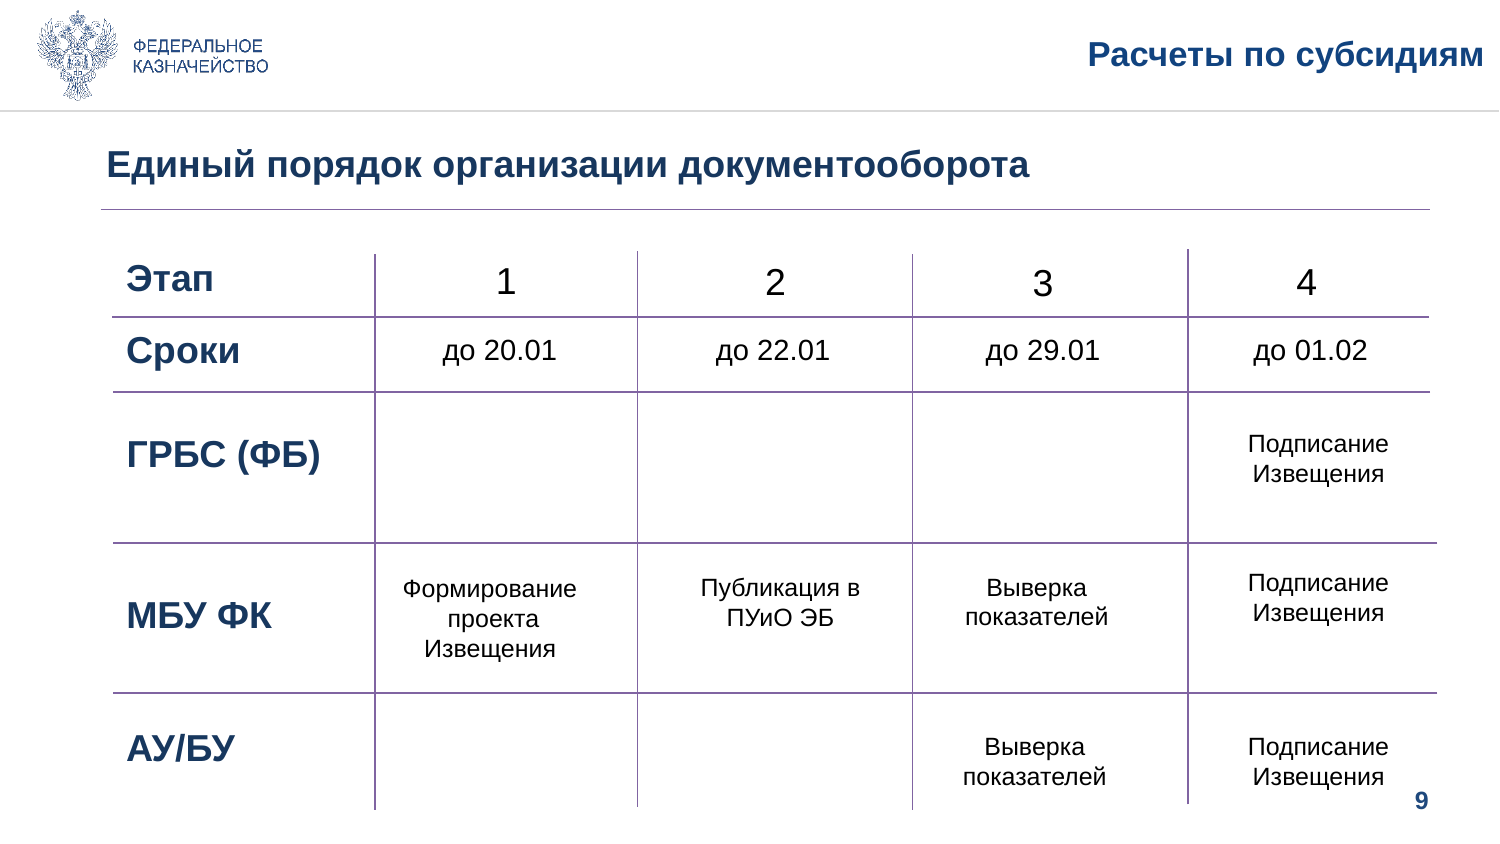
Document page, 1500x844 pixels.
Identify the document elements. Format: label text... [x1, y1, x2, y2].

text_box Выверка показателей [916, 722, 1154, 798]
text_box Подписание Извещения [1199, 559, 1438, 634]
slide_number 8 [1083, 784, 1429, 815]
text_box Выверка показателей [918, 563, 1156, 639]
text_box 1 [481, 249, 532, 310]
text_box до 22.01 [701, 326, 846, 374]
picture [37, 10, 268, 101]
text_box Сроки [111, 323, 256, 379]
text_box Этап [111, 246, 230, 307]
text_box 2 [750, 250, 801, 311]
text_box до 29.01 [970, 326, 1116, 374]
text_box МБУ ФК [111, 584, 288, 644]
text_box ГРБС (ФБ) [111, 422, 336, 483]
text_box 3 [1017, 251, 1069, 311]
text_box Формирование проекта Извещения [379, 564, 613, 670]
text_box до 20.01 [427, 326, 573, 374]
text_box до 01.02 [1238, 326, 1384, 374]
text_box Подписание Извещения [1199, 419, 1438, 495]
text_box Публикация в ПУиО ЭБ [661, 564, 900, 640]
text_box АУ/БУ [111, 716, 250, 777]
text_box Единый порядок организации документооборота [91, 132, 1417, 193]
text_box 4 [1281, 250, 1333, 311]
text_box Расчеты по субсидиям [655, 23, 1500, 81]
text_box Подписание Извещения [1199, 722, 1438, 798]
